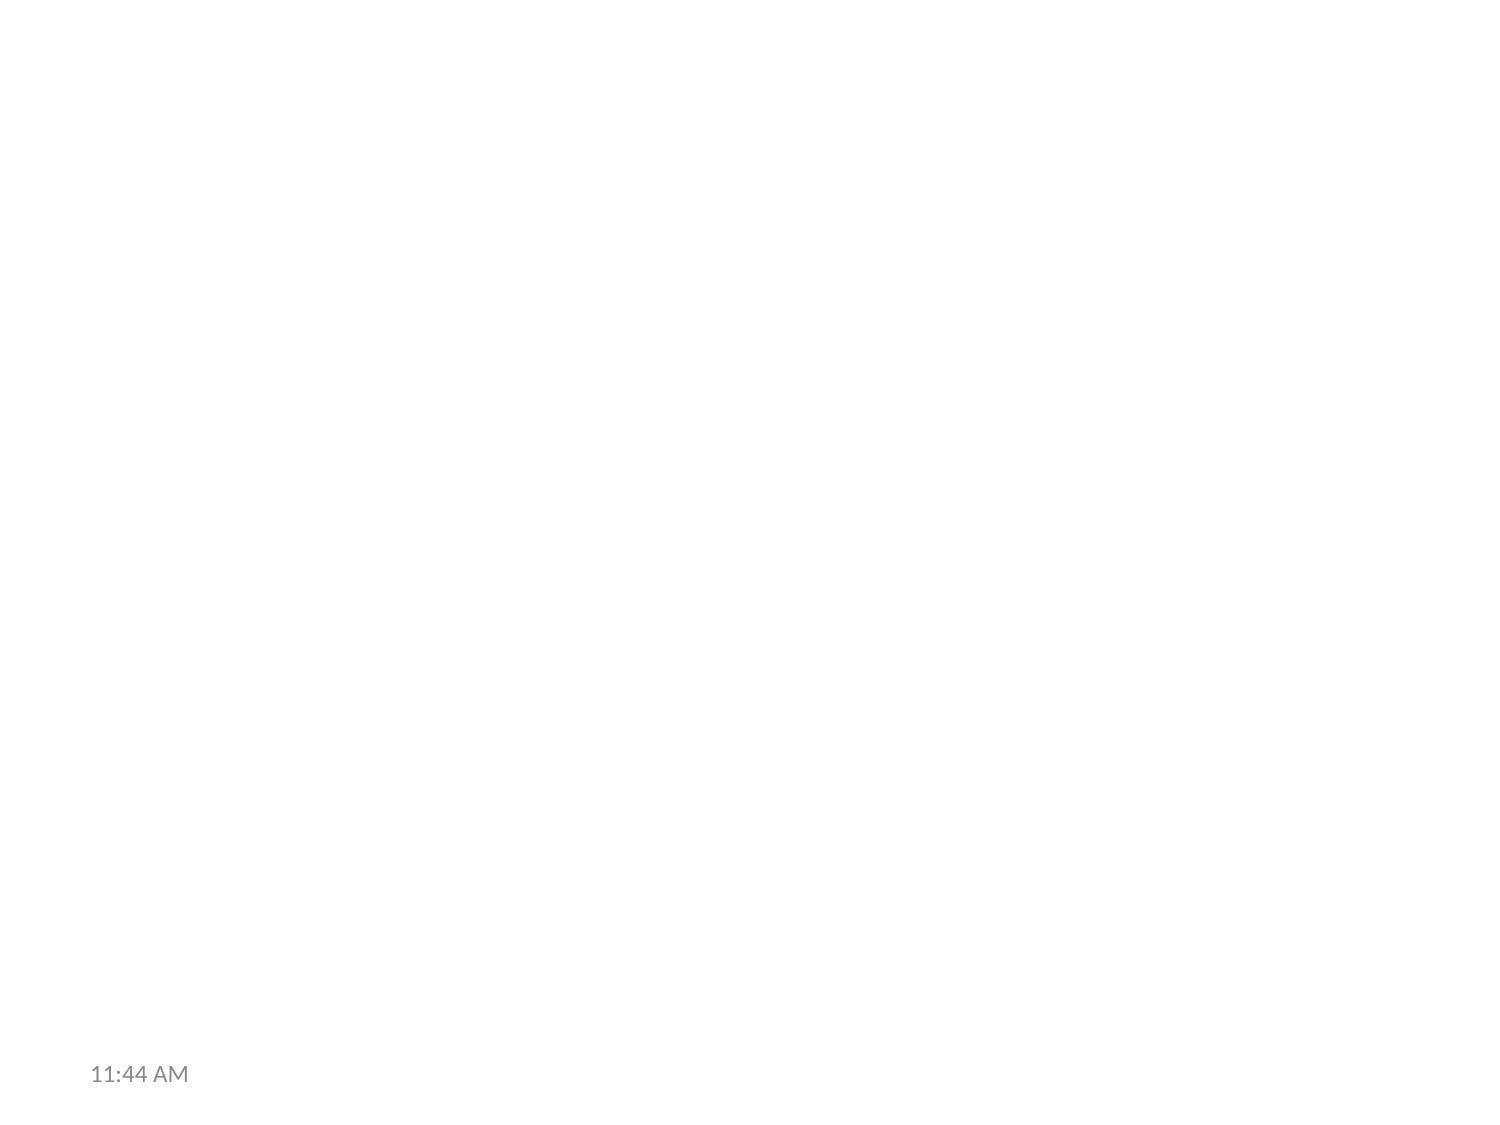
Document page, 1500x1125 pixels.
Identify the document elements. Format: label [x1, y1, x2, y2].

slide_number [75, 1042, 425, 1103]
